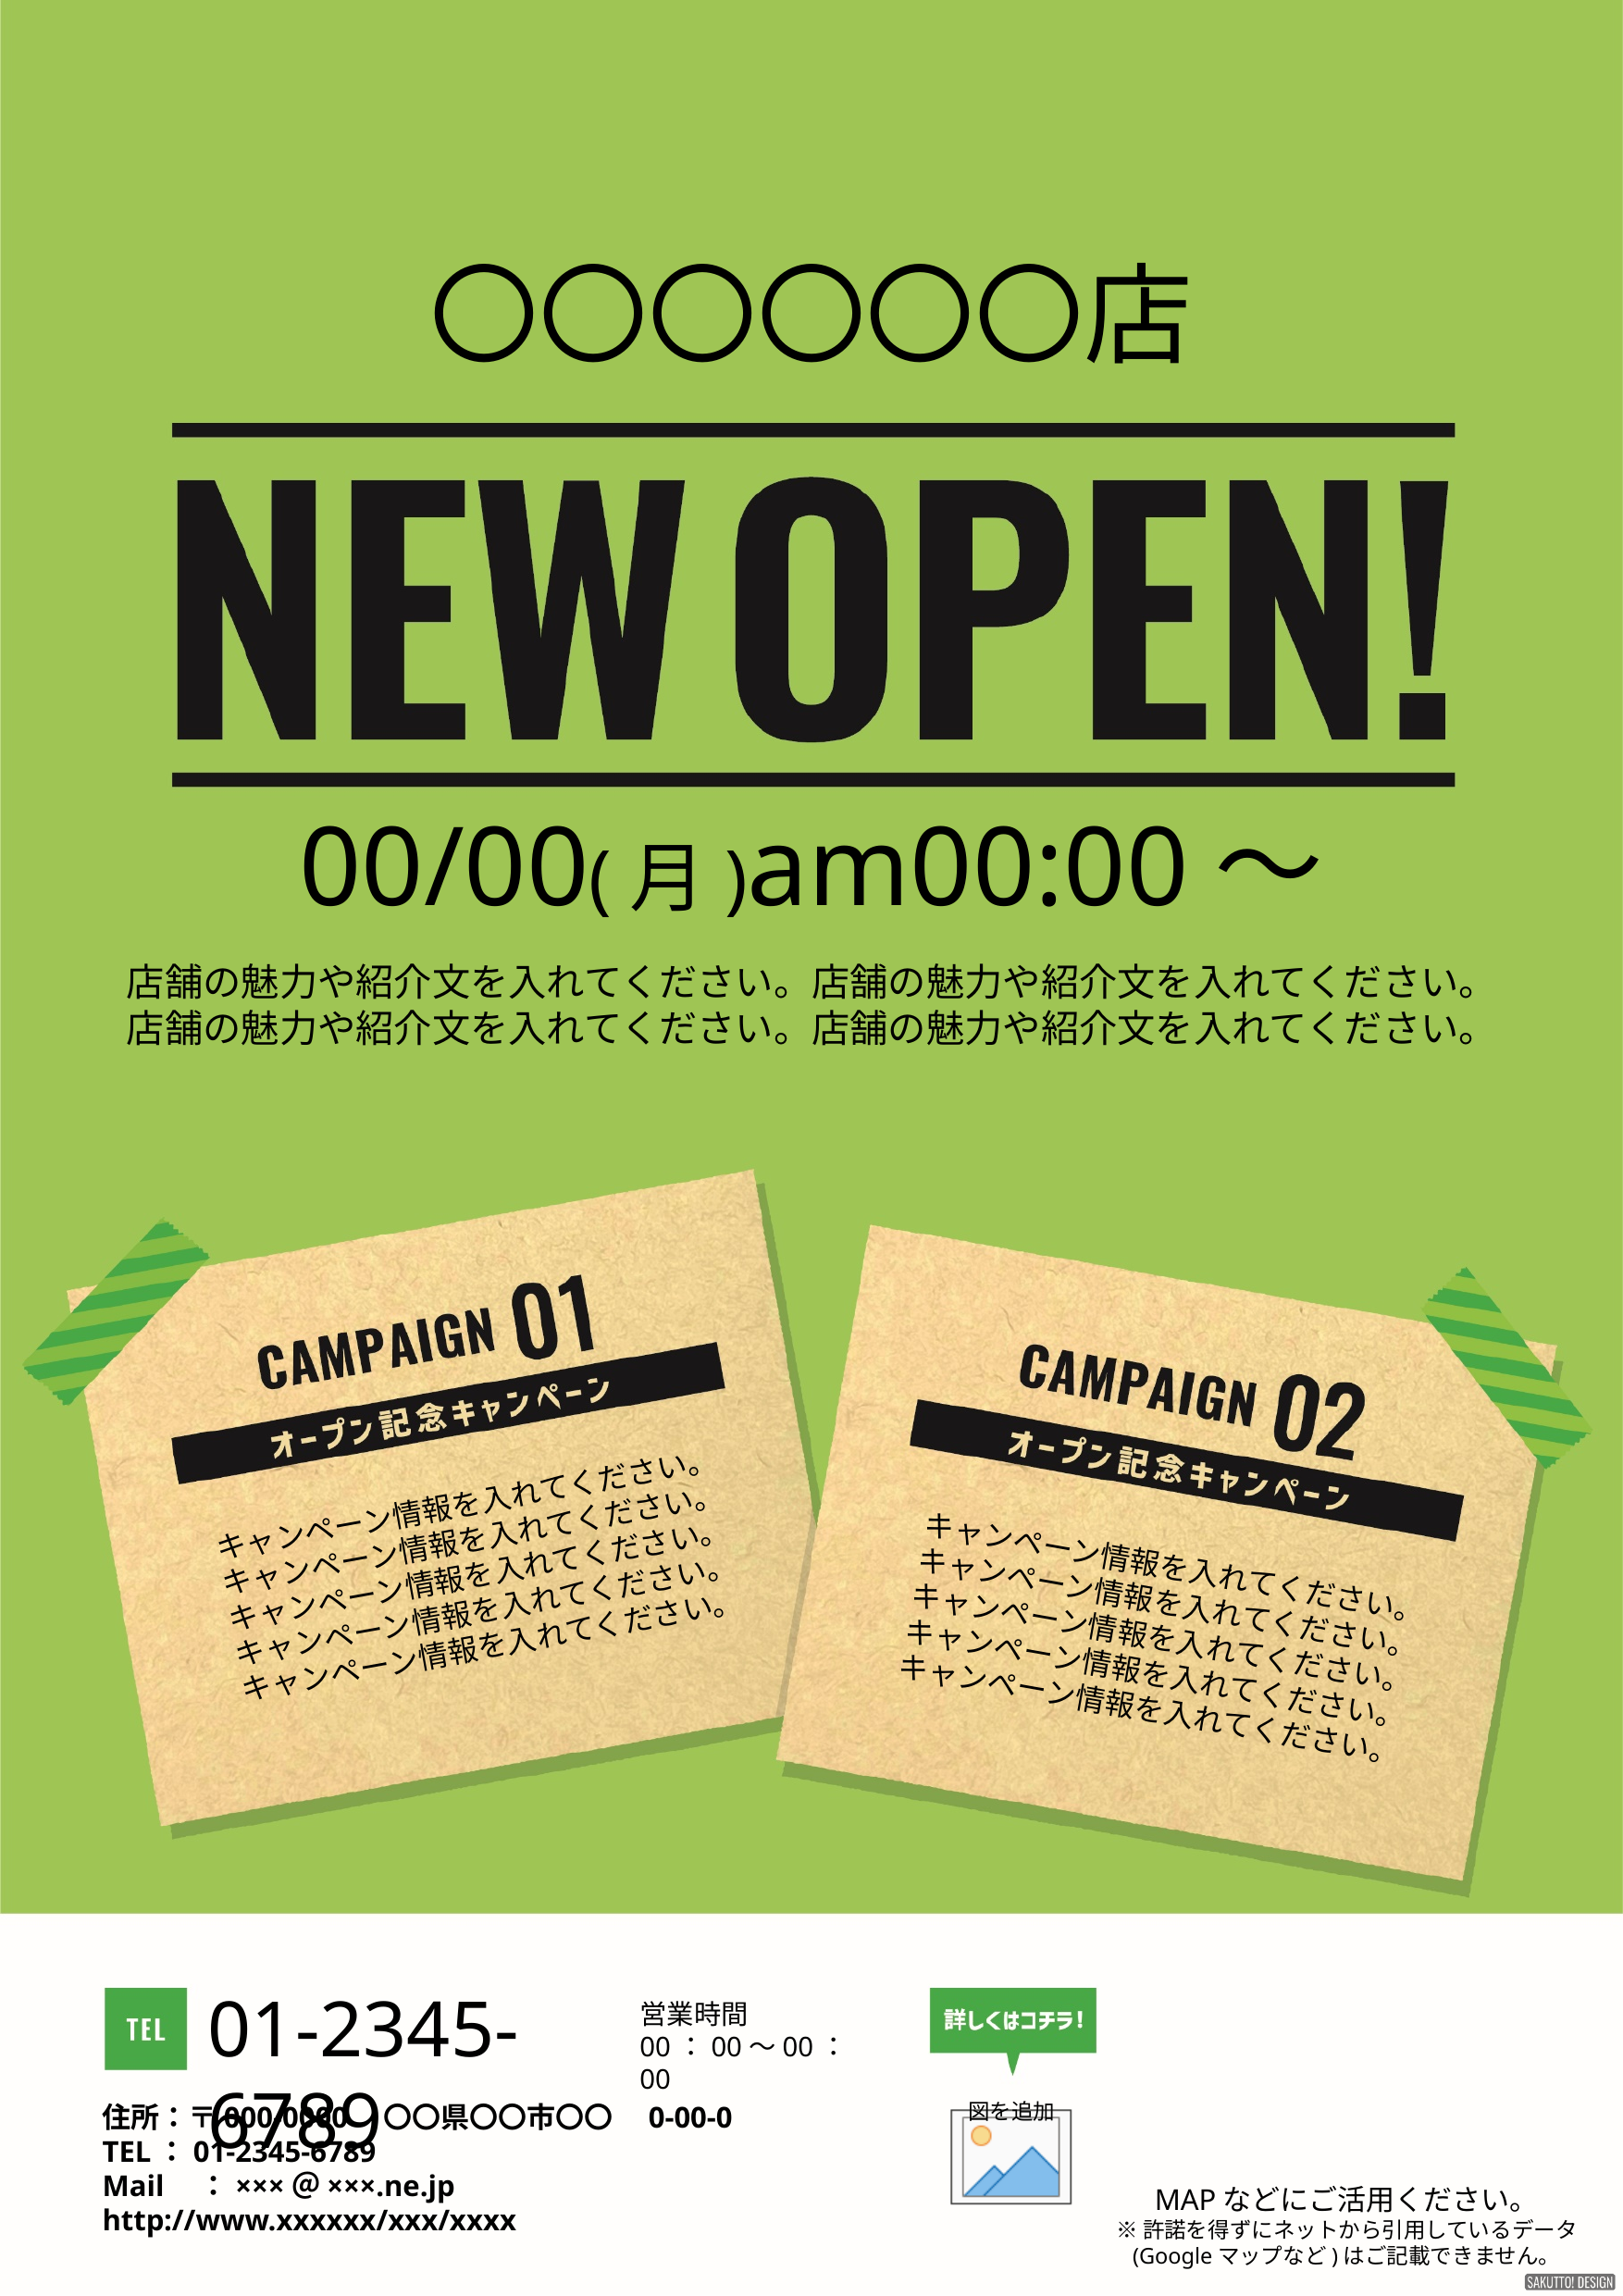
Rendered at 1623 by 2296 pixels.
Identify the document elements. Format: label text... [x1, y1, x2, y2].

text_box キャンペーン情報を入れてください。 キャンペーン情報を入れてください。 キャンペーン情報を入れてください。 キャンペーン情報を入れてください。 キャンペーン情報を入れてください。 [861, 1492, 1463, 1784]
text_box 営業時間 00：00～00：00 [626, 1990, 886, 2103]
text_box MAPなどにご活用ください。 ※許諾を得ずにネットから引用しているデータ (Googleマップなど)はご記載できません。 [1097, 2175, 1595, 2276]
text_box キャンペーン情報を入れてください。 キャンペーン情報を入れてください。 キャンペーン情報を入れてください。 キャンペーン情報を入れてください。 キャンペーン情報を入れてください。 [178, 1427, 780, 1720]
text_box 〇〇〇〇〇〇店 [178, 239, 1445, 384]
text_box 住所：〒000-0000 〇〇県〇〇市〇〇 0-00-0 TEL：01-2345-6789 Mail ：×××＠×××.ne.jp http://www.xxxxxx/xxx/xxxx [88, 2092, 886, 2244]
text_box 店舗の魅力や紹介文を入れてください。店舗の魅力や紹介文を入れてください。 店舗の魅力や紹介文を入れてください。店舗の魅力や紹介文を入れてください。 [64, 951, 1559, 1057]
text_box 01-2345-6789 [194, 1973, 647, 2171]
text_box 00/00(月)am00:00～ [178, 788, 1445, 935]
picture [0, 0, 1623, 2295]
